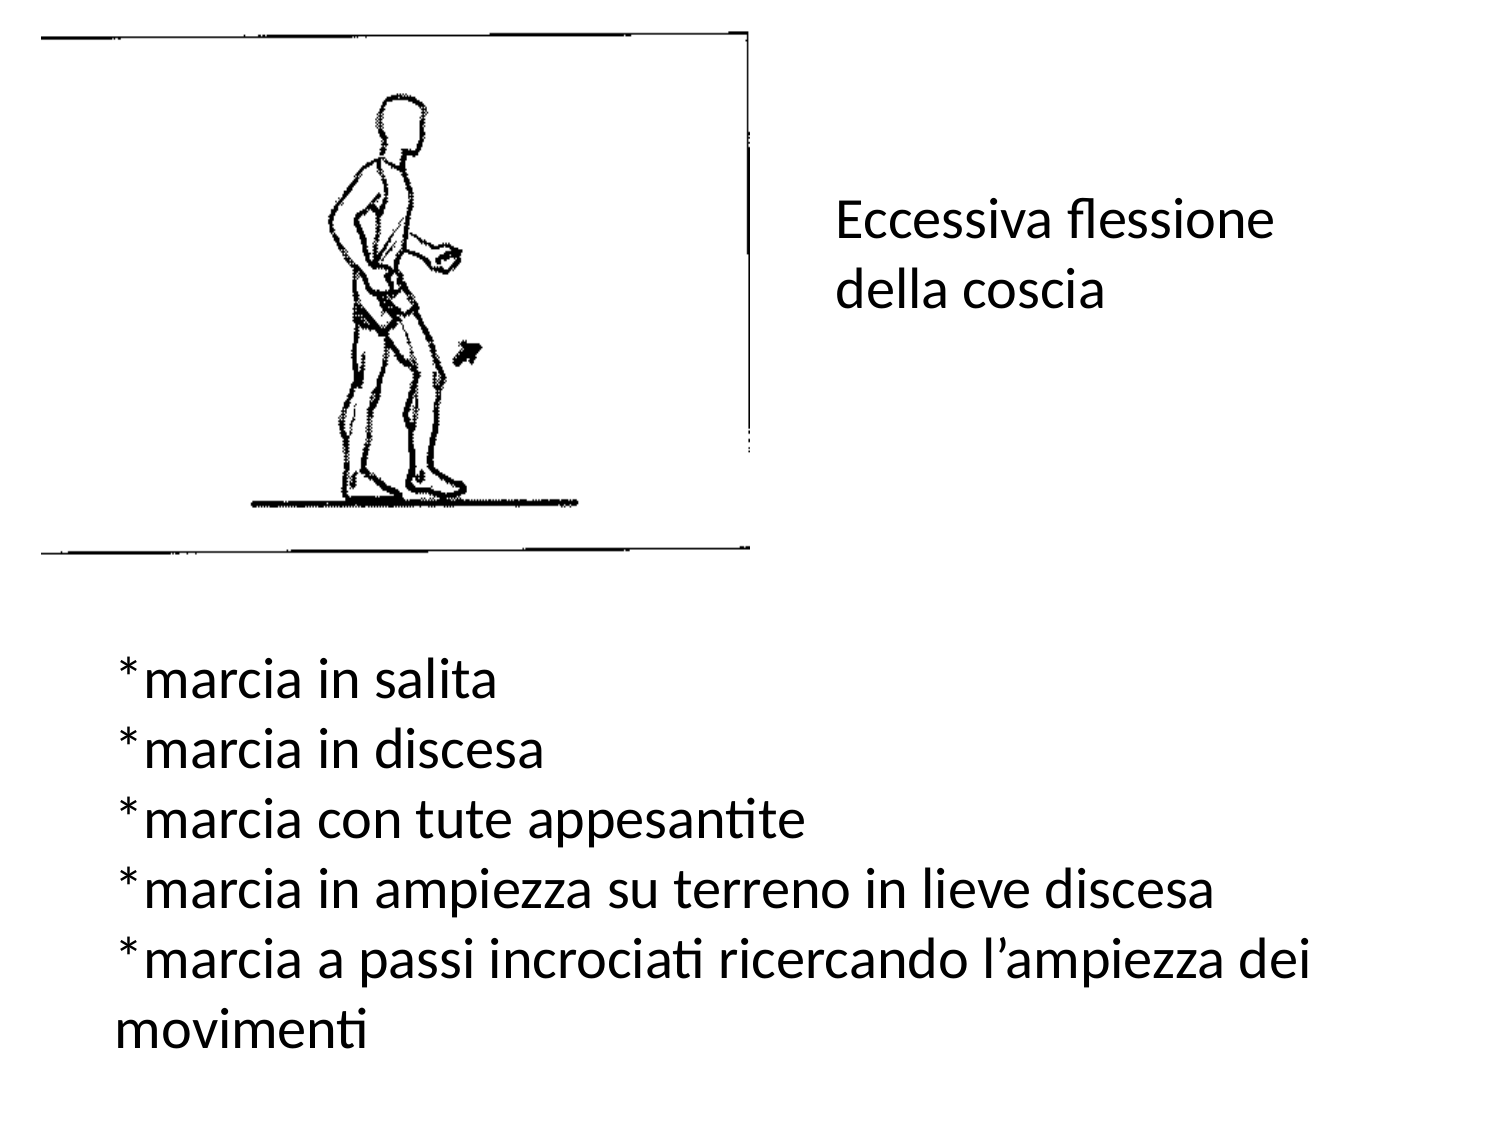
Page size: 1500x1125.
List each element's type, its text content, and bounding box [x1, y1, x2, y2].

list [41, 30, 751, 575]
text_box Eccessiva flessione della coscia [820, 172, 1376, 328]
text_box *marcia in salita *marcia in discesa *marcia con tute appesantite *marcia in ampiezza su terreno in lieve discesa *marcia a passi incrociati ricercando l’ampiezza dei movimenti [100, 633, 1388, 1068]
